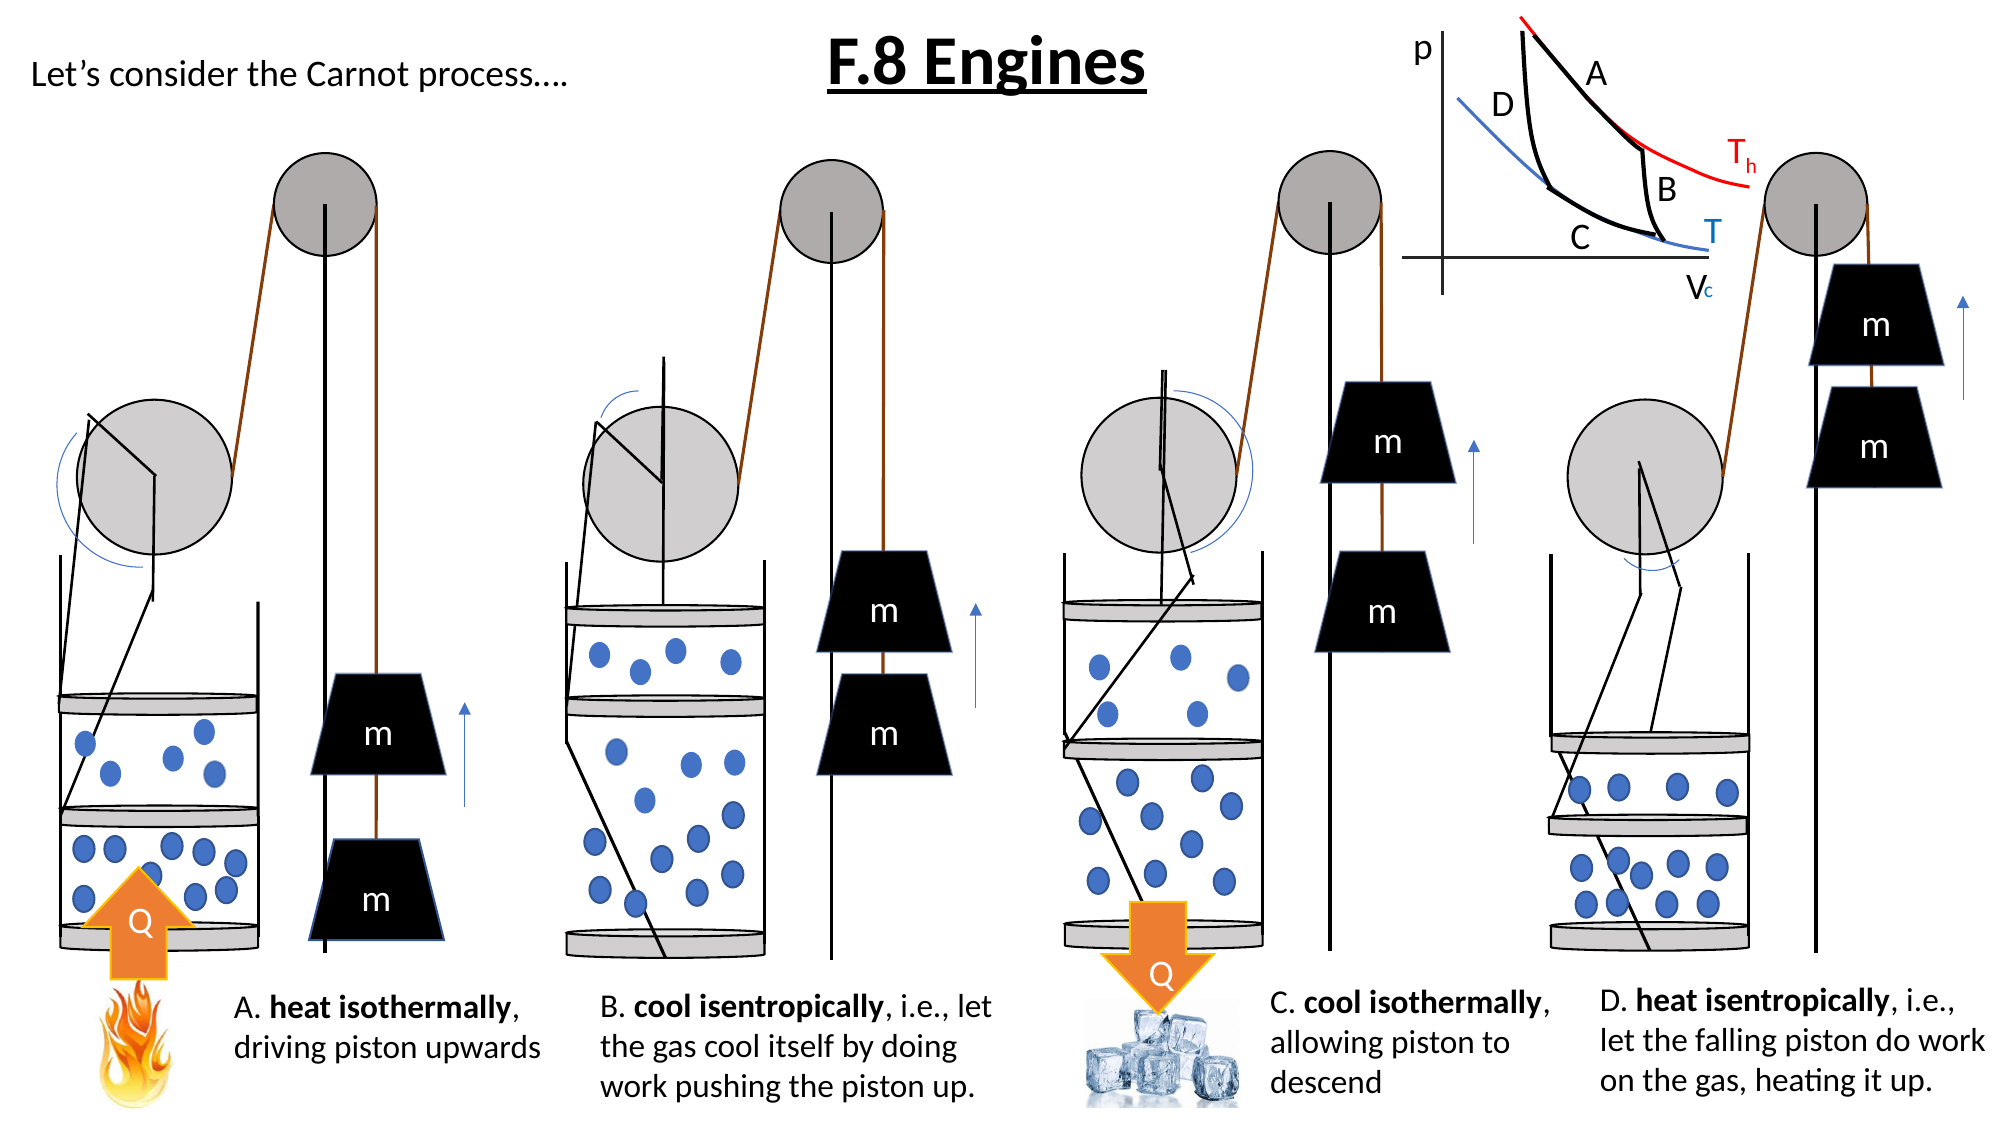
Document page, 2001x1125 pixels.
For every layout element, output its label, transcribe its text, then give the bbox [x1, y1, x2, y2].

text_box [183, 882, 208, 912]
text_box C [1555, 204, 1607, 257]
text_box [214, 876, 239, 905]
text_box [1722, 204, 1765, 477]
text_box [1189, 953, 1217, 983]
text_box [1065, 737, 1262, 762]
text_box [723, 748, 747, 777]
text_box [1080, 396, 1159, 554]
text_box [1187, 919, 1264, 950]
text_box [583, 827, 607, 856]
text_box [1666, 849, 1690, 878]
text_box [1660, 220, 1689, 248]
text_box [1648, 731, 1748, 755]
text_box [1552, 731, 1584, 754]
text_box [72, 884, 96, 913]
text_box [1532, 34, 1570, 80]
text_box [98, 759, 123, 788]
text_box B [1642, 156, 1693, 216]
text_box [1638, 461, 1680, 587]
text_box [1597, 93, 1712, 180]
text_box m [832, 550, 882, 654]
text_box m [1817, 385, 1944, 489]
text_box [1733, 185, 1750, 189]
text_box [1140, 802, 1164, 831]
text_box [1062, 919, 1128, 950]
text_box [168, 896, 198, 929]
text_box Q [112, 888, 168, 949]
text_box [666, 405, 740, 563]
text_box [1606, 846, 1631, 875]
text_box [1580, 735, 1641, 755]
text_box [161, 744, 185, 773]
text_box [1143, 859, 1168, 888]
text_box [1096, 700, 1120, 729]
text_box [1087, 653, 1112, 682]
text_box [1567, 775, 1592, 805]
text_box [1099, 900, 1187, 989]
text_box [666, 636, 688, 666]
text_box [1629, 861, 1654, 890]
text_box [224, 849, 248, 878]
text_box [719, 648, 743, 677]
text_box [666, 604, 764, 628]
text_box m [884, 550, 954, 654]
text_box m [327, 838, 446, 942]
text_box [1190, 764, 1215, 793]
text_box m [307, 879, 323, 942]
text_box [1607, 773, 1631, 802]
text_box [596, 421, 662, 483]
text_box [1715, 778, 1739, 807]
text_box [600, 390, 639, 421]
text_box [1277, 150, 1383, 255]
text_box [62, 804, 257, 829]
text_box [567, 694, 764, 718]
text_box [686, 824, 711, 853]
text_box [1639, 921, 1750, 952]
text_box A. heat isothermally, driving piston upwards [219, 978, 557, 1073]
text_box [1529, 78, 1552, 190]
text_box [1180, 830, 1204, 859]
text_box [1226, 663, 1250, 693]
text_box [1650, 586, 1682, 738]
text_box [639, 405, 661, 421]
text_box [72, 834, 96, 864]
text_box [1078, 807, 1102, 836]
text_box m [1807, 336, 1815, 367]
text_box [1490, 132, 1547, 185]
text_box C [1555, 258, 1607, 264]
text_box [1665, 772, 1690, 801]
text_box [587, 642, 595, 668]
text_box [1219, 792, 1244, 821]
text_box m [1805, 450, 1815, 489]
text_box Q [1133, 941, 1189, 999]
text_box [738, 211, 781, 485]
text_box [567, 604, 595, 627]
text_box [588, 875, 612, 904]
text_box [1552, 813, 1748, 838]
text_box [103, 834, 127, 864]
text_box Tc [1689, 198, 1746, 310]
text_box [1162, 574, 1194, 739]
text_box [1545, 151, 1662, 242]
text_box [655, 928, 766, 959]
text_box [1065, 598, 1162, 623]
text_box [1116, 768, 1140, 797]
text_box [1641, 592, 1648, 815]
text_box [1605, 888, 1630, 917]
text_box [1546, 186, 1586, 204]
text_box B. cool isentropically, i.e., let the gas cool itself by doing work pushing the piston up. [585, 976, 1016, 1112]
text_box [152, 590, 160, 806]
text_box D [1476, 71, 1531, 132]
text_box [109, 398, 234, 556]
picture [83, 961, 188, 1119]
text_box [61, 693, 108, 716]
picture [1079, 999, 1244, 1108]
text_box [624, 889, 648, 918]
text_box [192, 837, 216, 867]
text_box V [1671, 258, 1722, 315]
text_box [192, 717, 216, 747]
text_box [1457, 97, 1476, 118]
text_box Let’s consider the Carnot process…. [16, 41, 585, 102]
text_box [1867, 204, 1875, 488]
text_box [650, 844, 674, 874]
text_box [1705, 853, 1729, 882]
text_box [1574, 890, 1598, 919]
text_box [1159, 463, 1194, 585]
text_box [1519, 16, 1570, 72]
text_box [1649, 216, 1666, 242]
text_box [88, 419, 158, 694]
text_box [59, 922, 109, 952]
text_box [1763, 151, 1869, 257]
text_box m [1383, 380, 1458, 484]
text_box m [309, 713, 325, 776]
text_box [1607, 213, 1656, 236]
text_box [679, 750, 703, 780]
text_box [721, 801, 745, 830]
text_box [168, 921, 260, 952]
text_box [1159, 369, 1163, 463]
text_box [1194, 599, 1262, 623]
text_box [604, 737, 629, 767]
text_box [160, 692, 257, 716]
text_box [588, 454, 595, 528]
text_box m [832, 673, 954, 777]
text_box [1170, 390, 1254, 552]
text_box [104, 697, 152, 716]
text_box [1212, 867, 1236, 896]
text_box m [1817, 263, 1867, 367]
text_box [232, 204, 274, 478]
text_box [73, 729, 97, 758]
title F.8 Engines [738, 16, 1237, 108]
text_box Th [1712, 118, 1775, 185]
text_box [1521, 30, 1530, 71]
text_box [1655, 890, 1679, 919]
text_box [1166, 397, 1173, 463]
text_box [1696, 889, 1720, 919]
text_box [779, 159, 884, 264]
text_box [117, 865, 160, 888]
text_box [582, 448, 591, 505]
text_box [1566, 398, 1724, 554]
text_box [685, 878, 709, 907]
text_box [721, 860, 745, 889]
text_box [633, 786, 657, 815]
text_box [1086, 866, 1110, 895]
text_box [595, 421, 666, 696]
text_box [1588, 101, 1641, 151]
text_box C. cool isothermally, allowing piston to descend [1255, 973, 1566, 1108]
text_box [160, 831, 184, 861]
text_box m [326, 672, 376, 776]
text_box p [1398, 14, 1449, 74]
text_box [272, 152, 378, 257]
text_box [1546, 815, 1550, 835]
text_box m [1875, 263, 1946, 367]
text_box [1236, 202, 1279, 476]
text_box m [1313, 591, 1329, 654]
text_box [203, 760, 227, 789]
text_box [141, 861, 163, 886]
text_box D. heat isentropically, i.e., let the falling piston do work on the gas, heating it up. [1585, 971, 2000, 1106]
text_box m [1330, 380, 1381, 484]
text_box m [815, 590, 831, 654]
text_box [1623, 545, 1638, 569]
text_box [1569, 853, 1594, 883]
text_box m [377, 672, 448, 776]
text_box m [815, 714, 831, 777]
text_box [56, 432, 88, 550]
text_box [87, 413, 157, 476]
text_box [564, 928, 663, 959]
text_box [1194, 699, 1210, 729]
text_box A [1570, 40, 1623, 101]
text_box m [1330, 550, 1452, 654]
text_box m [1319, 445, 1329, 484]
text_box [1548, 921, 1648, 952]
text_box [80, 894, 168, 961]
